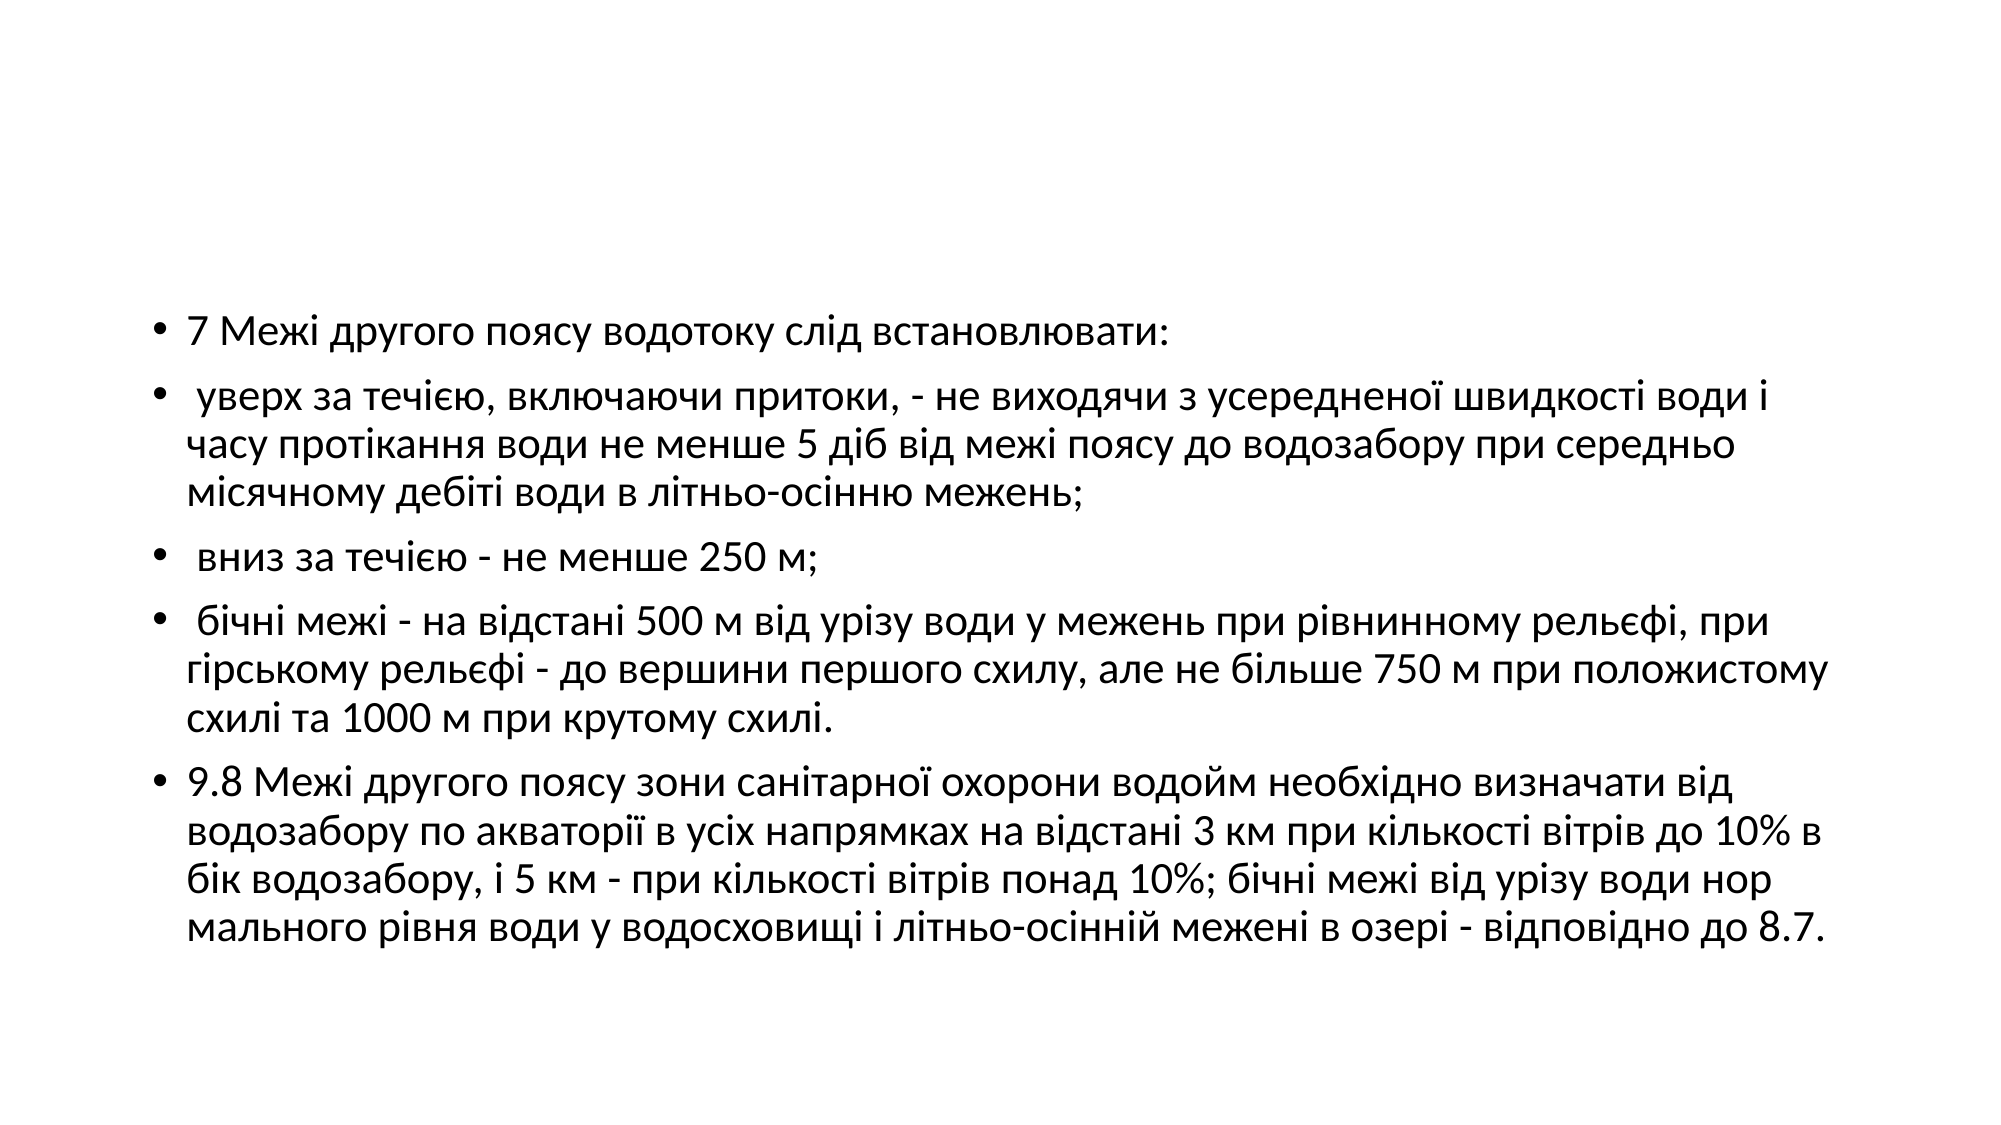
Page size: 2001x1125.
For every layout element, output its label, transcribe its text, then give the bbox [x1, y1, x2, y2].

list 7 Межі другого поясу водотоку слід встановлювати: уверх за течією, включаючи притоки, - не виходячи з усередненої швидкості води і часу протікання води не менше 5 діб від межі поясу до водозабору при середньо­місячному дебіті води в літньо-осінню межень; вниз за течією - не менше 250 м; бічні межі - на відстані 500 м від урізу води у межень при рівнинному рельєфі, при гірському рельєфі - до вершини першого схилу, але не більше 750 м при положистому схилі та 1000 м при крутому схилі. 9.8 Межі другого поясу зони санітарної охорони водойм необхідно визначати від водозабору по акваторії в усіх напрямках на відстані 3 км при кількості вітрів до 10% в бік водозабору, і 5 км - при кількості вітрів понад 10%; бічні межі від урізу води нор­мального рівня води у водосховищі і літньо-осінній межені в озері - відповідно до 8.7. [137, 299, 1863, 1014]
